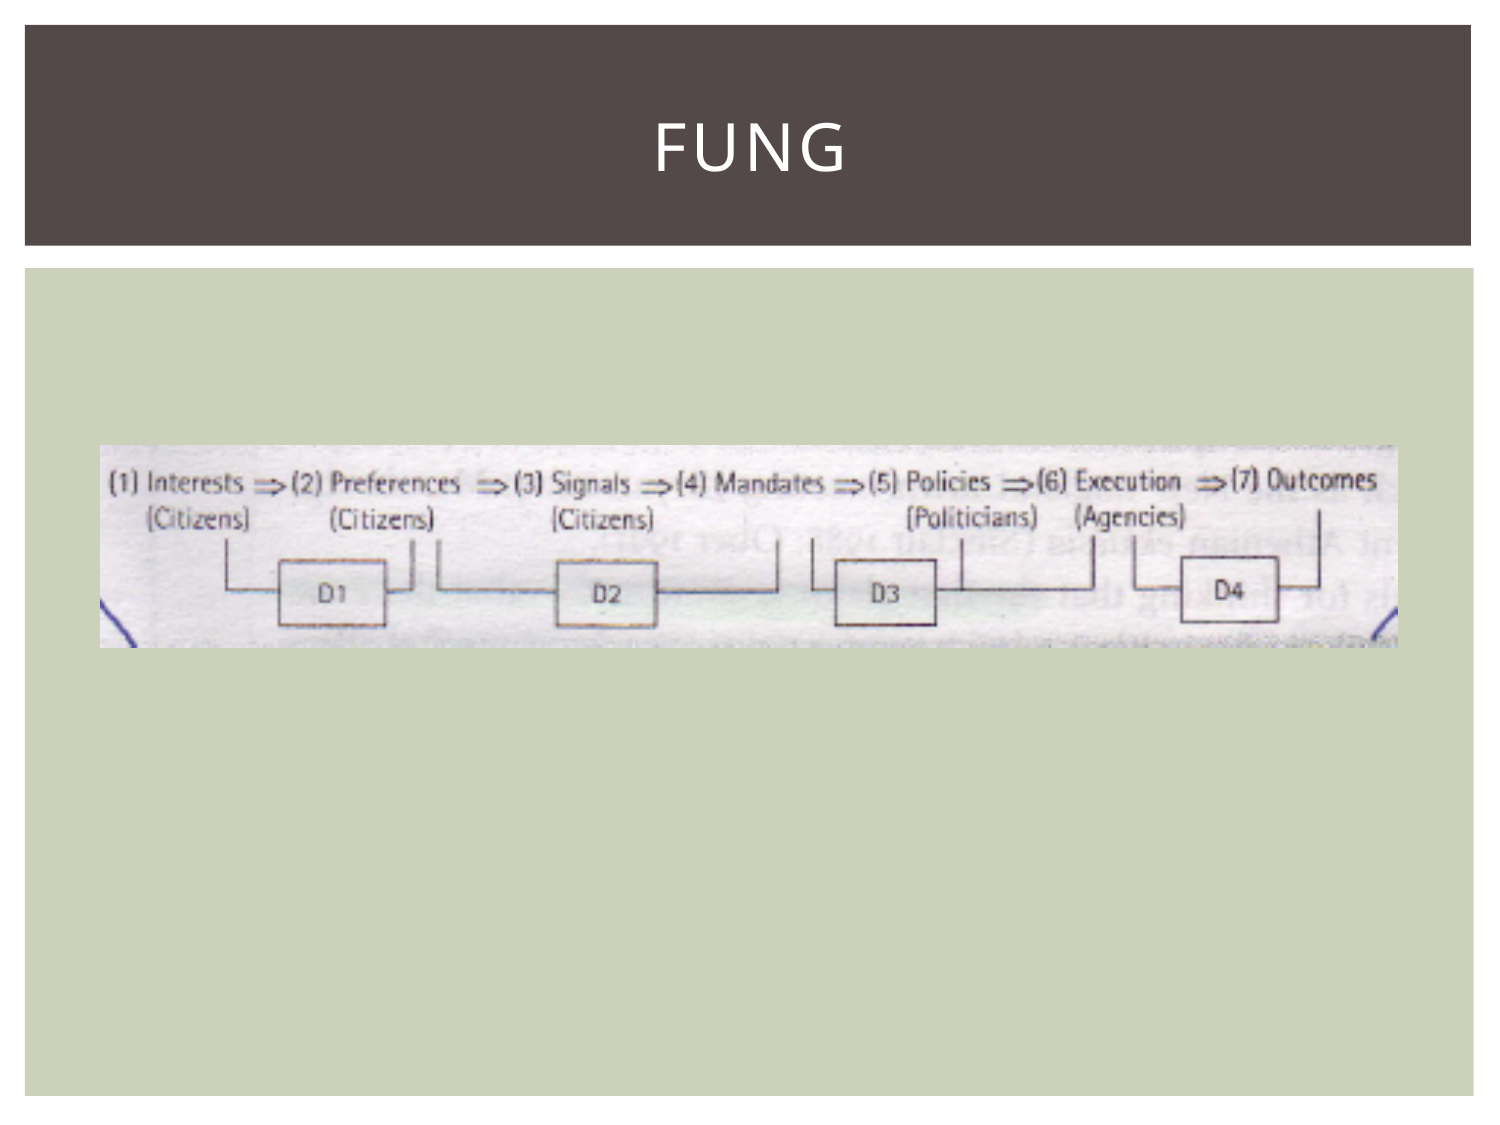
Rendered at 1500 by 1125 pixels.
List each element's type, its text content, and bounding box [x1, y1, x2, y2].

picture [100, 445, 1399, 649]
title FUNG [62, 58, 1438, 232]
